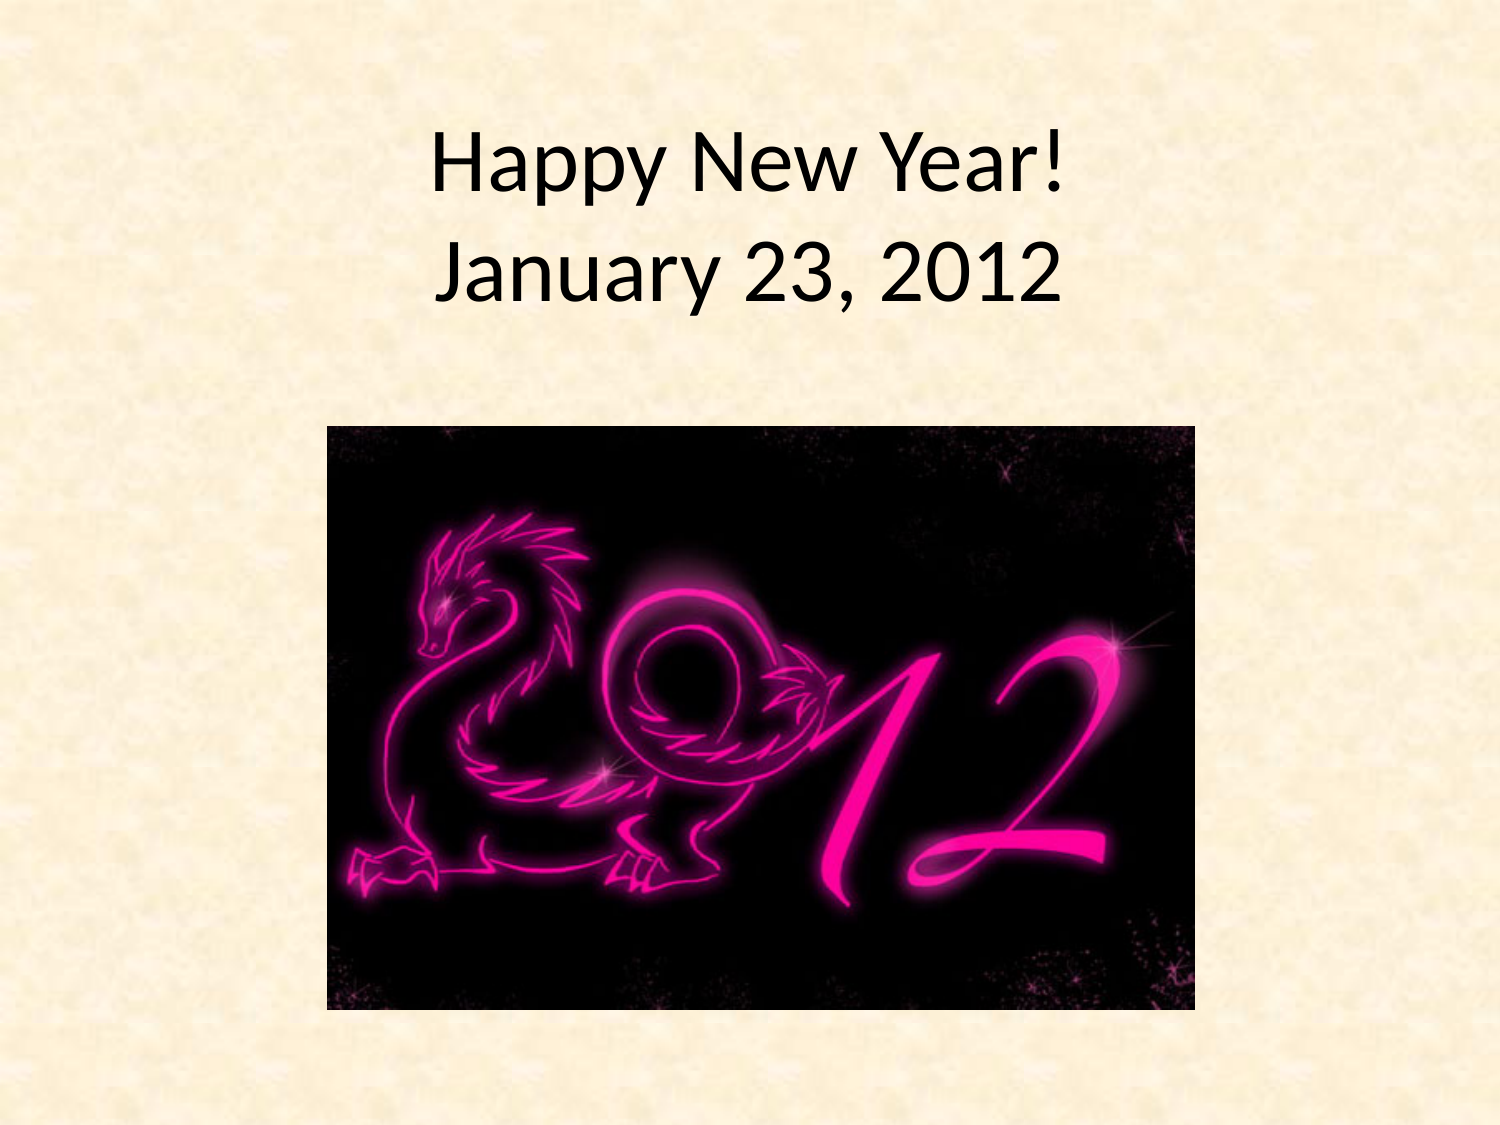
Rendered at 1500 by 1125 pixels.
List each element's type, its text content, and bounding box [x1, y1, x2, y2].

picture [0, 0, 1500, 1125]
title Happy New Year! January 23, 2012 [112, 88, 1388, 330]
